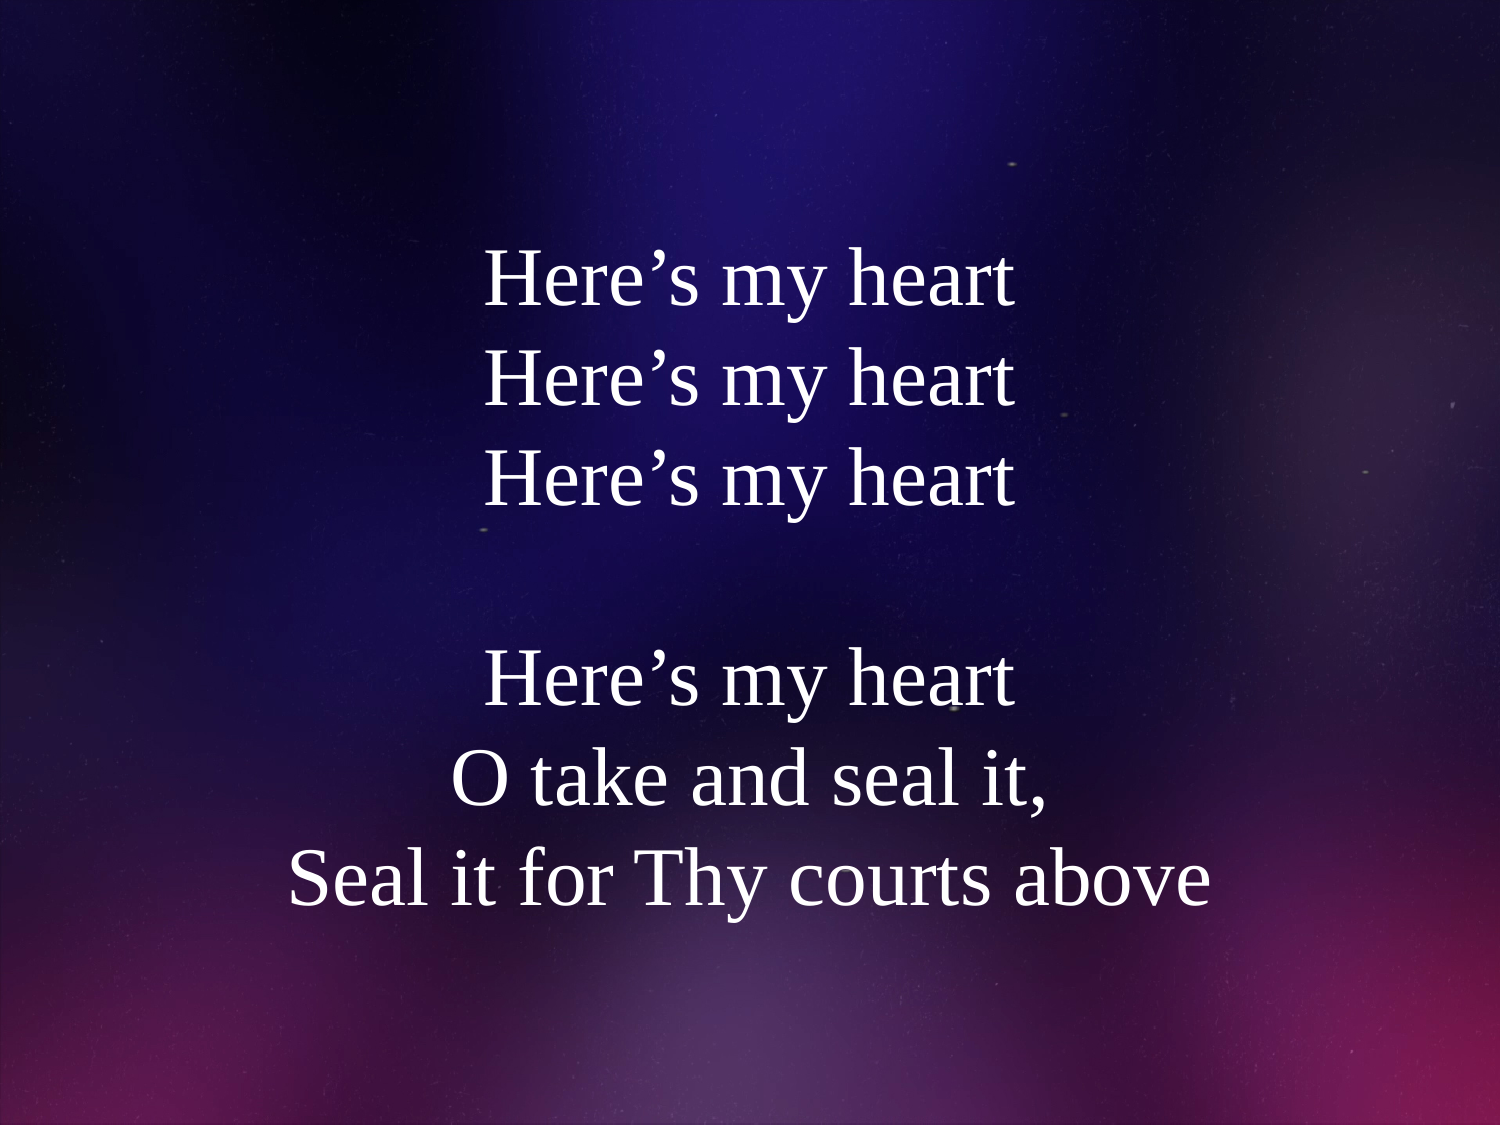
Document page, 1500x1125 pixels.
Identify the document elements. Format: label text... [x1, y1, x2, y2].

picture [0, 0, 1500, 1125]
title Here’s my heart Here’s my heart Here’s my heart Here’s my heart O take and seal it, Seal it for Thy courts above [37, 528, 1463, 717]
